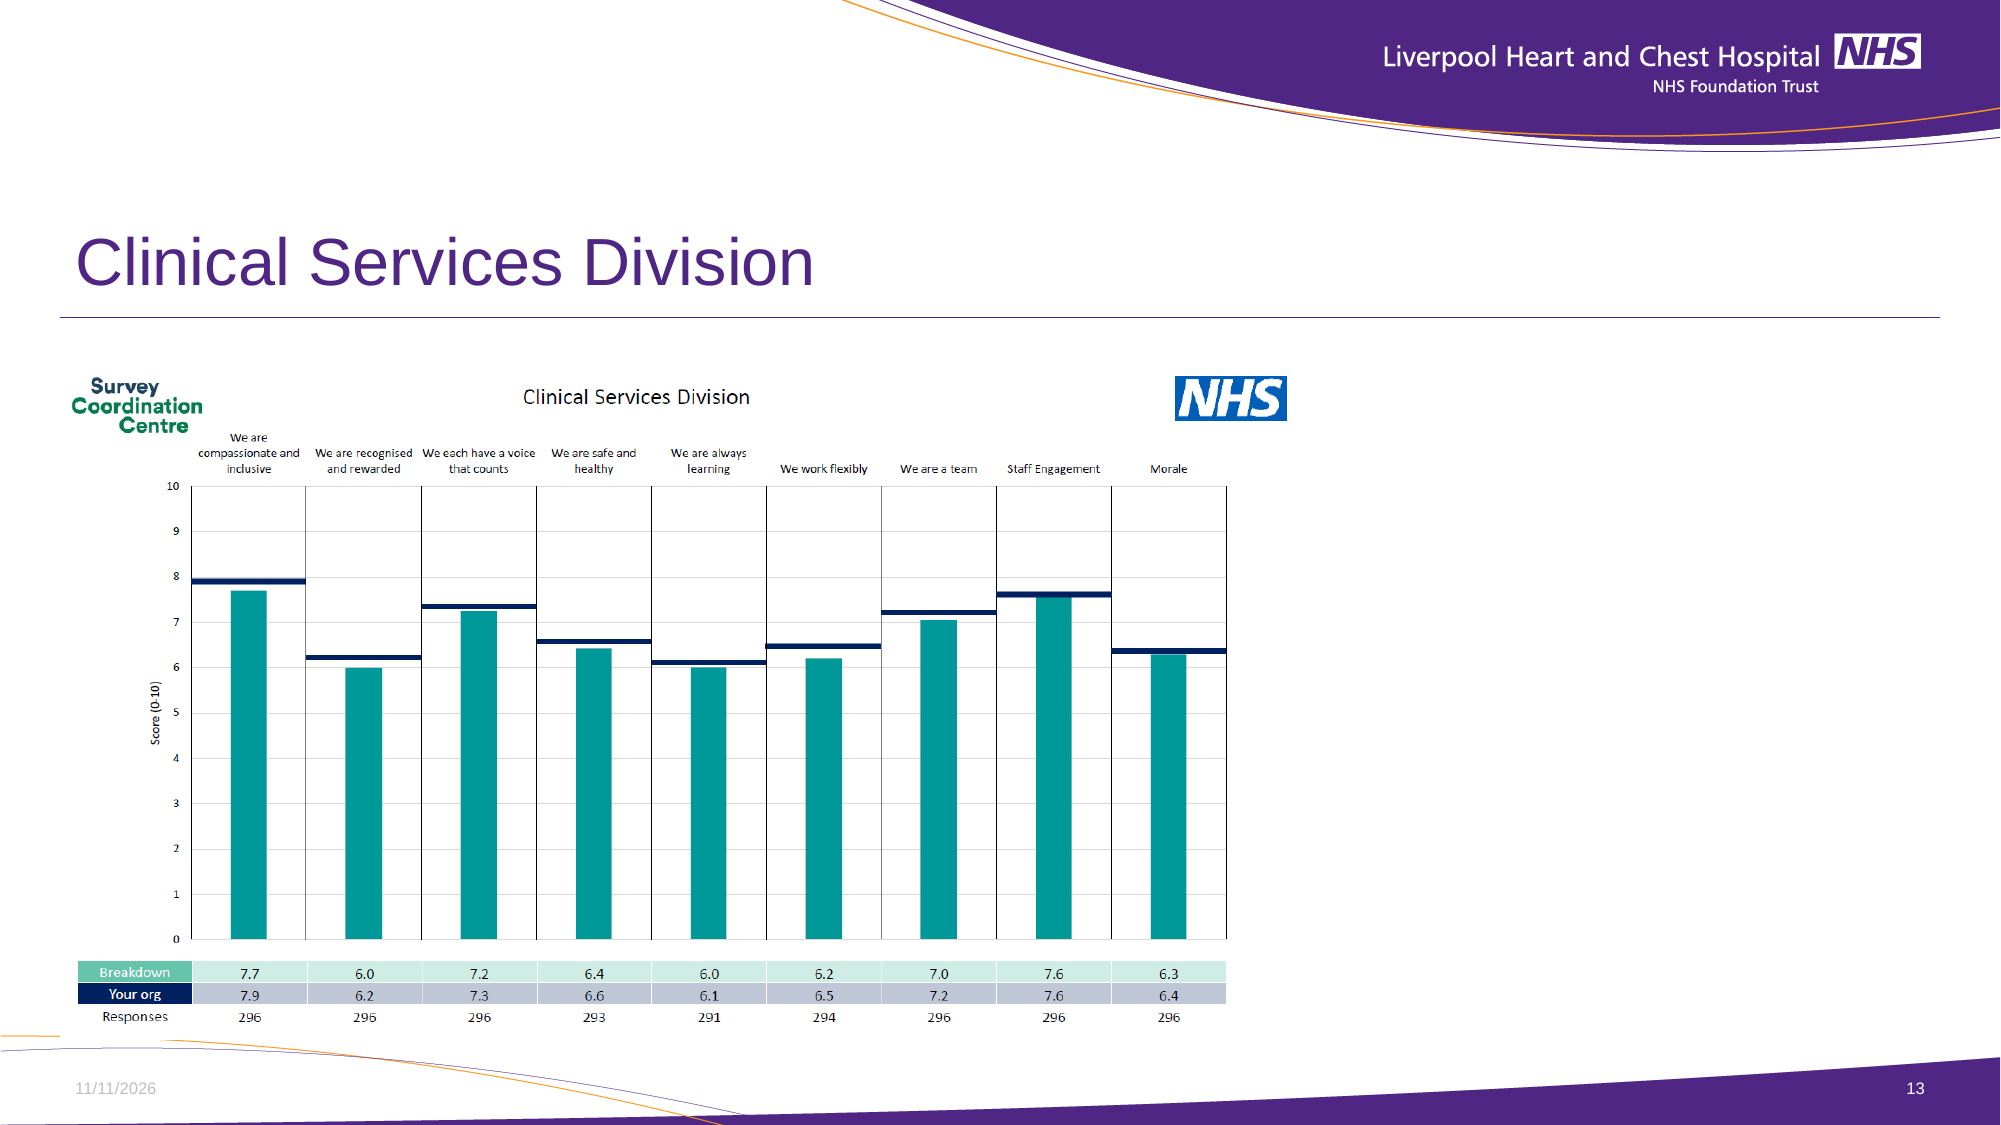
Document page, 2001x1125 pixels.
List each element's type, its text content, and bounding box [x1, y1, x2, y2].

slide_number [60, 1058, 511, 1118]
slide_number 13 [1489, 1058, 1940, 1118]
picture [0, 0, 2001, 1125]
title Clinical Services Division [60, 168, 1940, 307]
